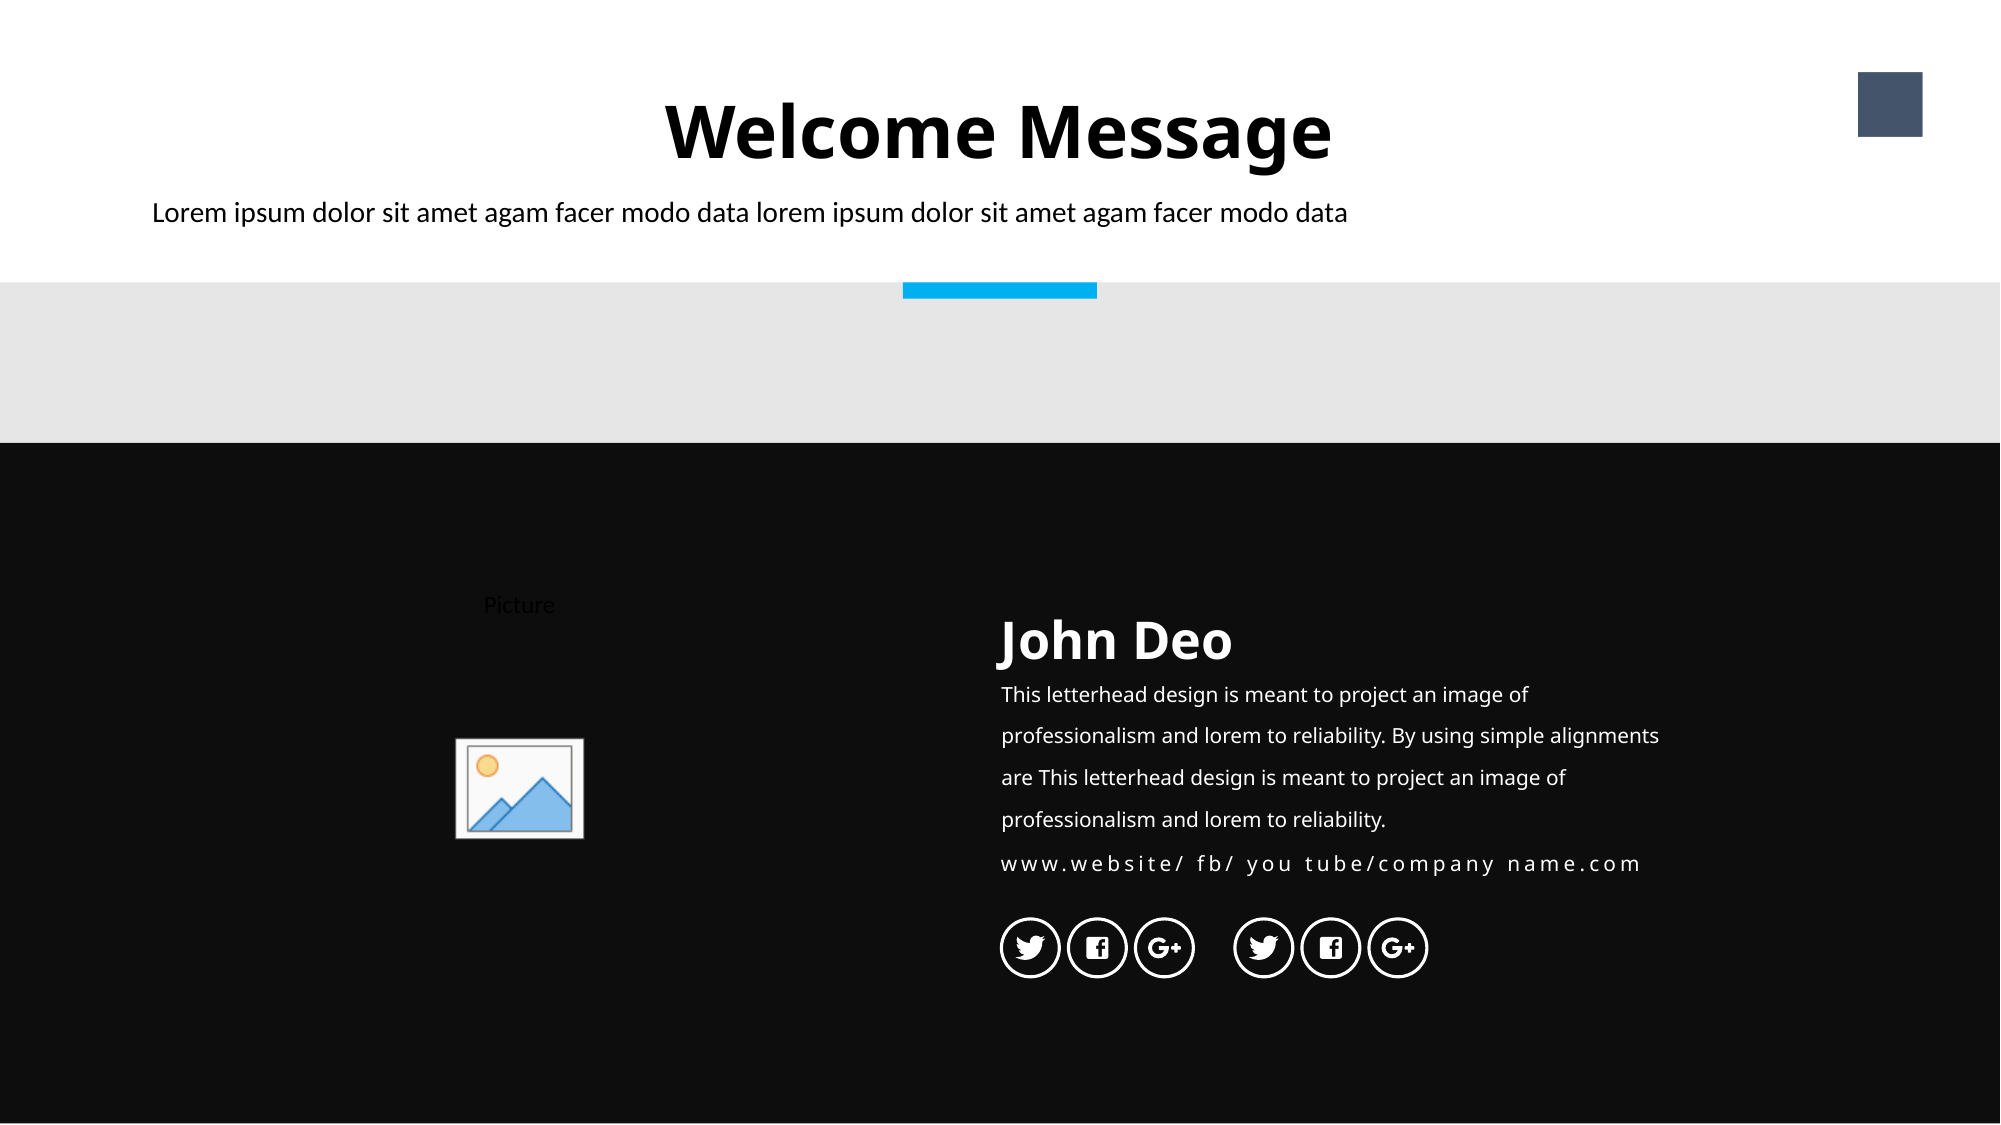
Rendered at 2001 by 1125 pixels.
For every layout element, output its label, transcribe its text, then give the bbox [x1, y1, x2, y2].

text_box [985, 568, 1689, 977]
text_box [0, 444, 2000, 1124]
text_box [902, 281, 1098, 300]
text_box [0, 281, 2000, 444]
text_box [1863, 130, 1924, 138]
picture [311, 581, 728, 998]
subtitle Lorem ipsum dolor sit amet agam facer modo data lorem ipsum dolor sit amet agam facer modo data [137, 186, 1863, 227]
text_box [1857, 71, 1924, 78]
title Welcome Message [137, 78, 1863, 186]
slide_number 2 [1863, 78, 1927, 130]
